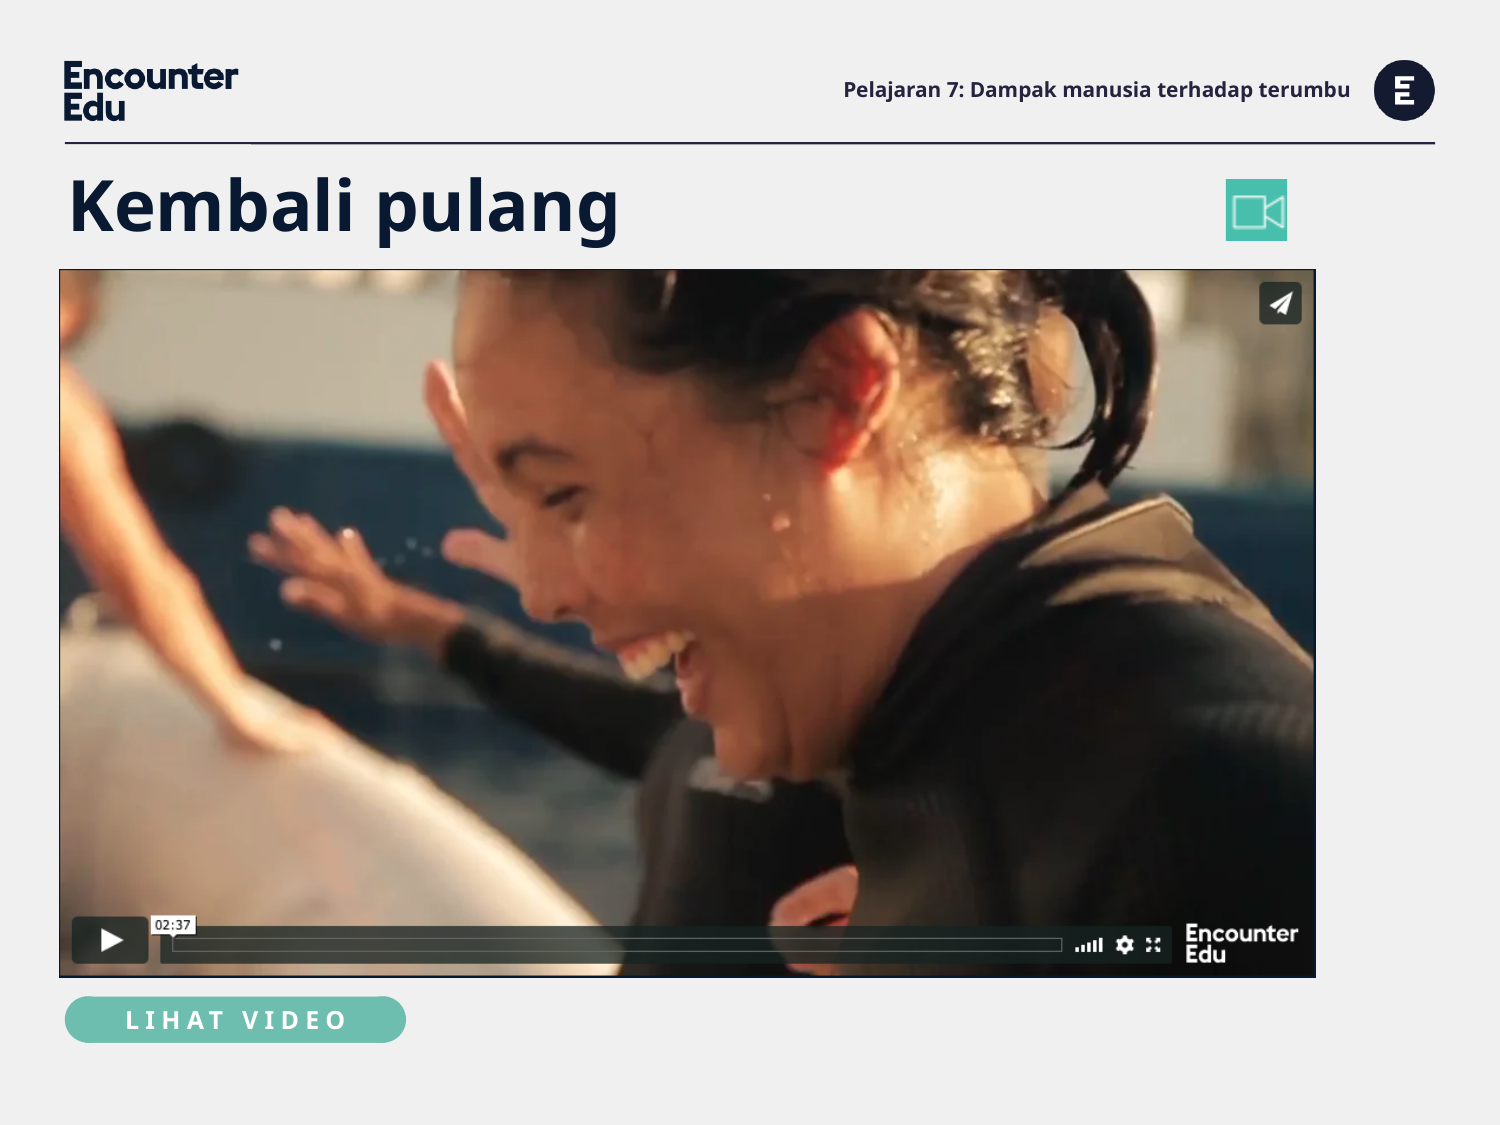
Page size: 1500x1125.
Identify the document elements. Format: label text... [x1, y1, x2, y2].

picture [1372, 58, 1436, 122]
title Pelajaran 7: Dampak manusia terhadap terumbu [749, 67, 1359, 114]
picture [59, 269, 1316, 978]
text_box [64, 995, 407, 1043]
picture [60, 59, 243, 122]
list Kembali pulang [59, 162, 929, 269]
